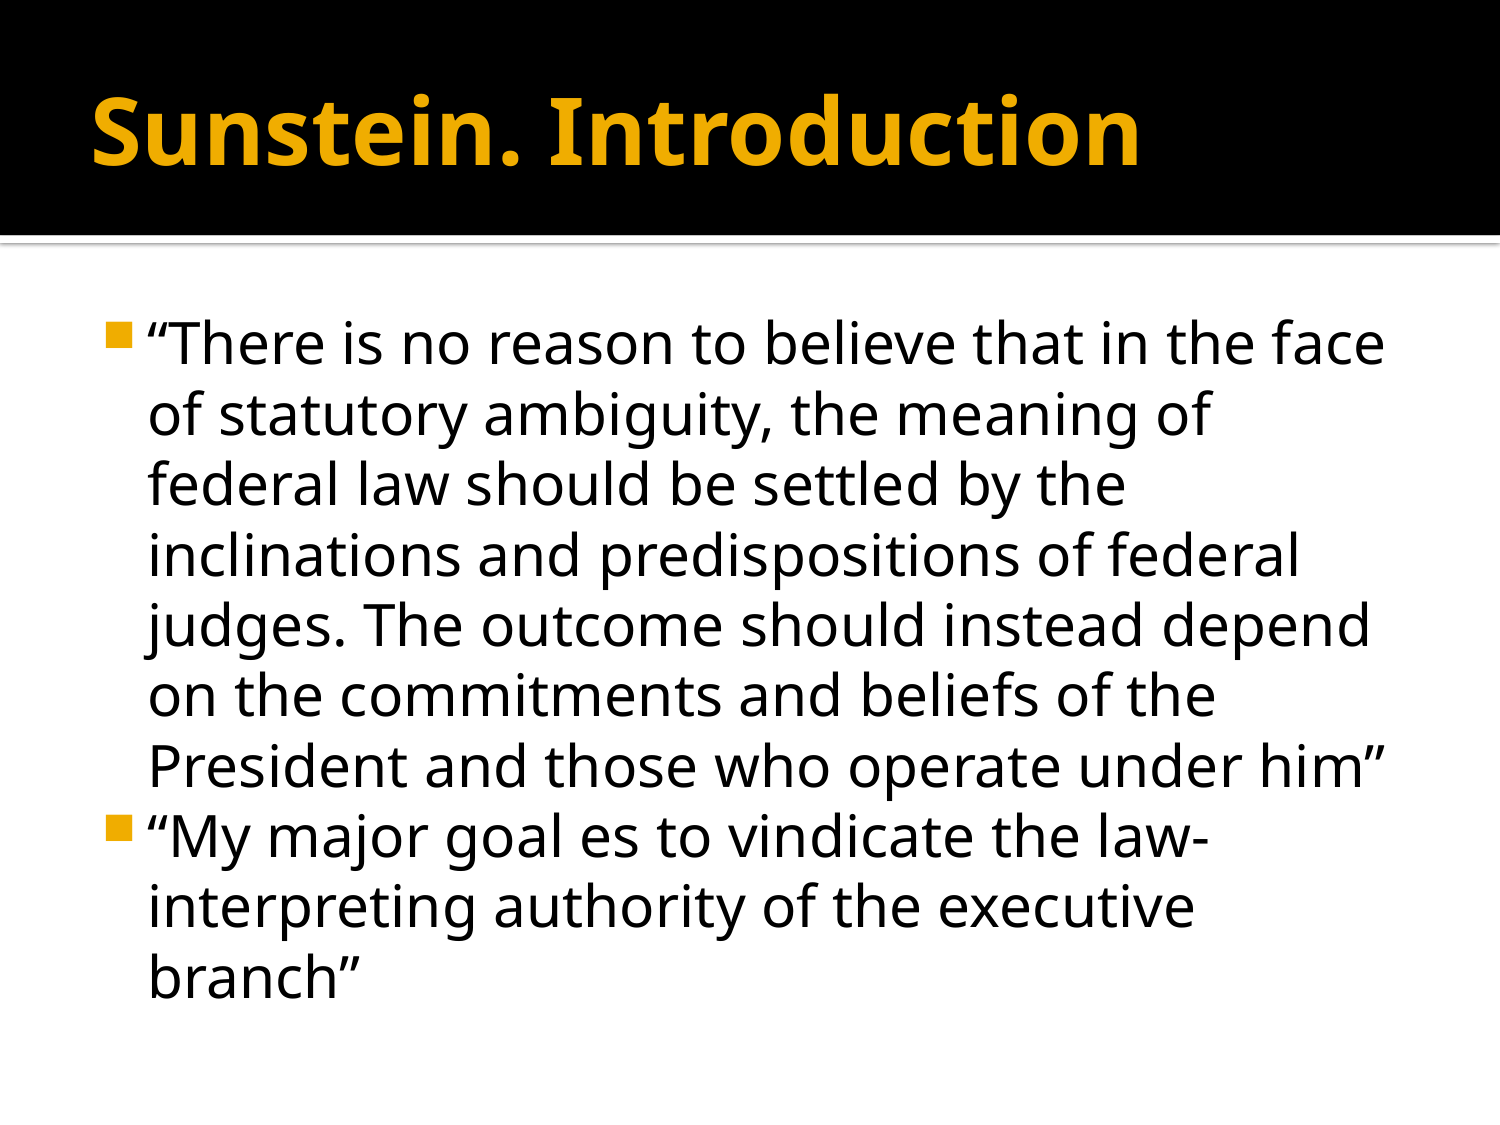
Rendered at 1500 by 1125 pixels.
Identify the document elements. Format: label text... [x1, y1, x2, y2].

list “There is no reason to believe that in the face of statutory ambiguity, the meaning of federal law should be settled by the inclinations and predispositions of federal judges. The outcome should instead depend on the commitments and beliefs of the President and those who operate under him” “My major goal es to vindicate the law-interpreting authority of the executive branch” [74, 290, 1426, 1051]
title Sunstein. Introduction [75, 25, 1425, 231]
